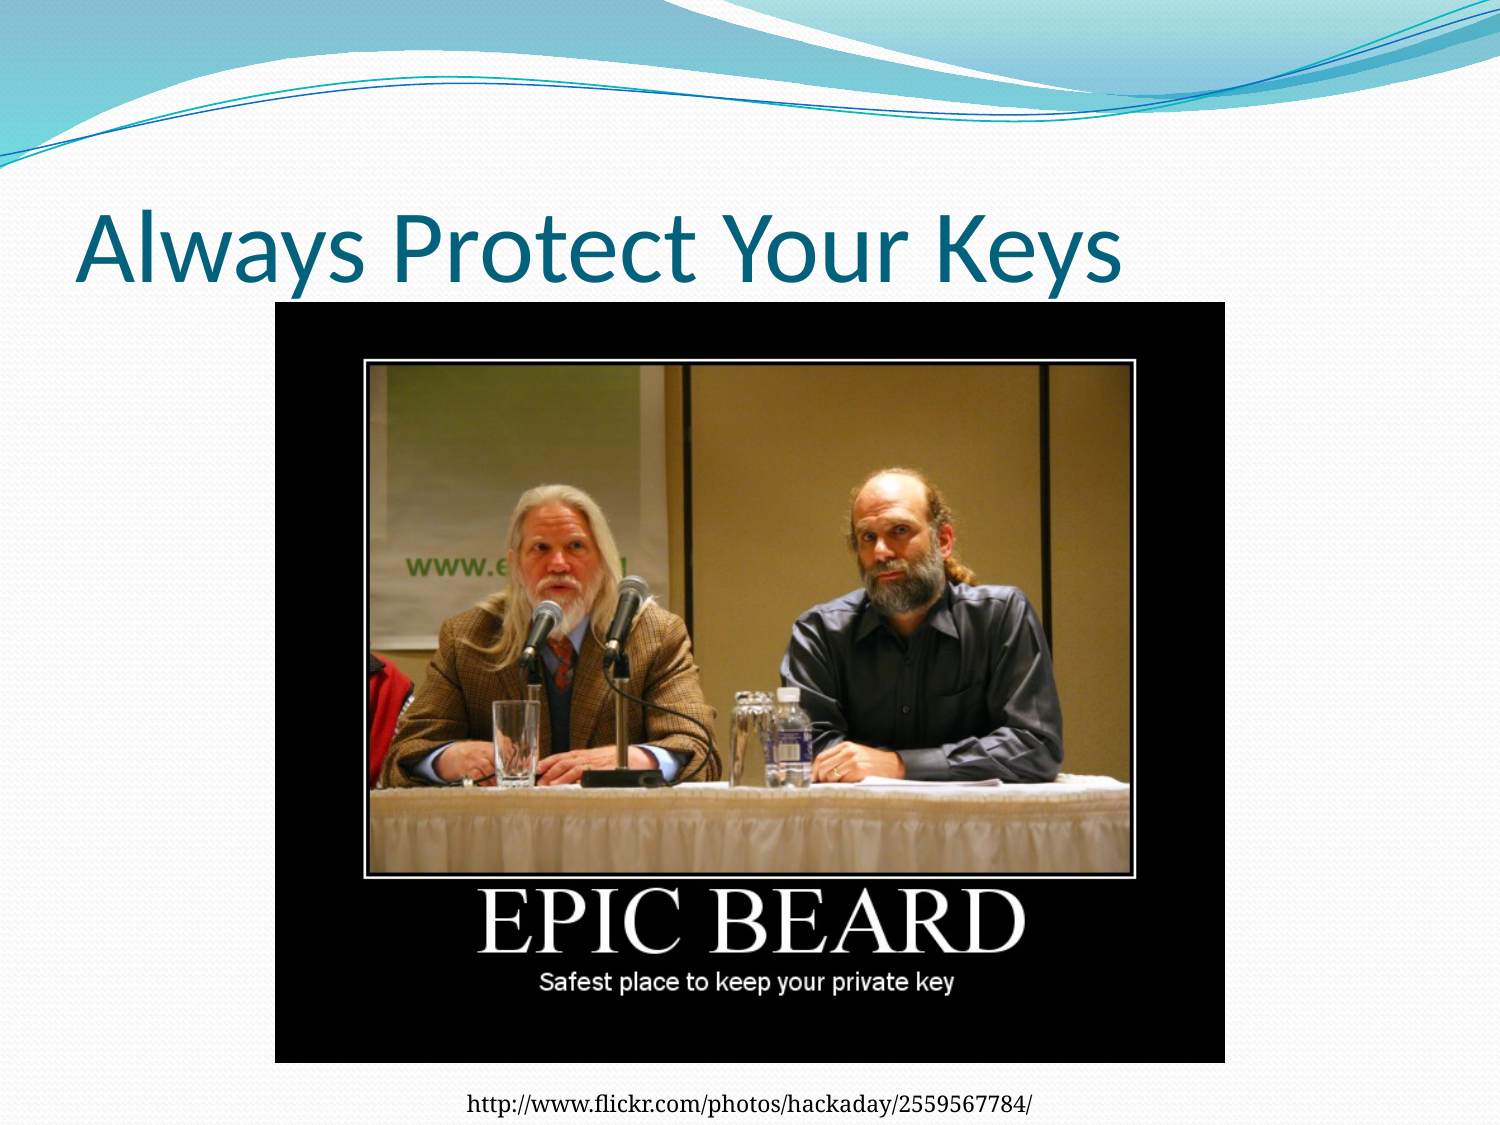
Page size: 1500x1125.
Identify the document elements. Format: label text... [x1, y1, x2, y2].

picture [274, 302, 1225, 1063]
text_box http://www.flickr.com/photos/hackaday/2559567784/ [0, 1082, 1500, 1125]
title Always Protect Your Keys [75, 115, 1425, 303]
